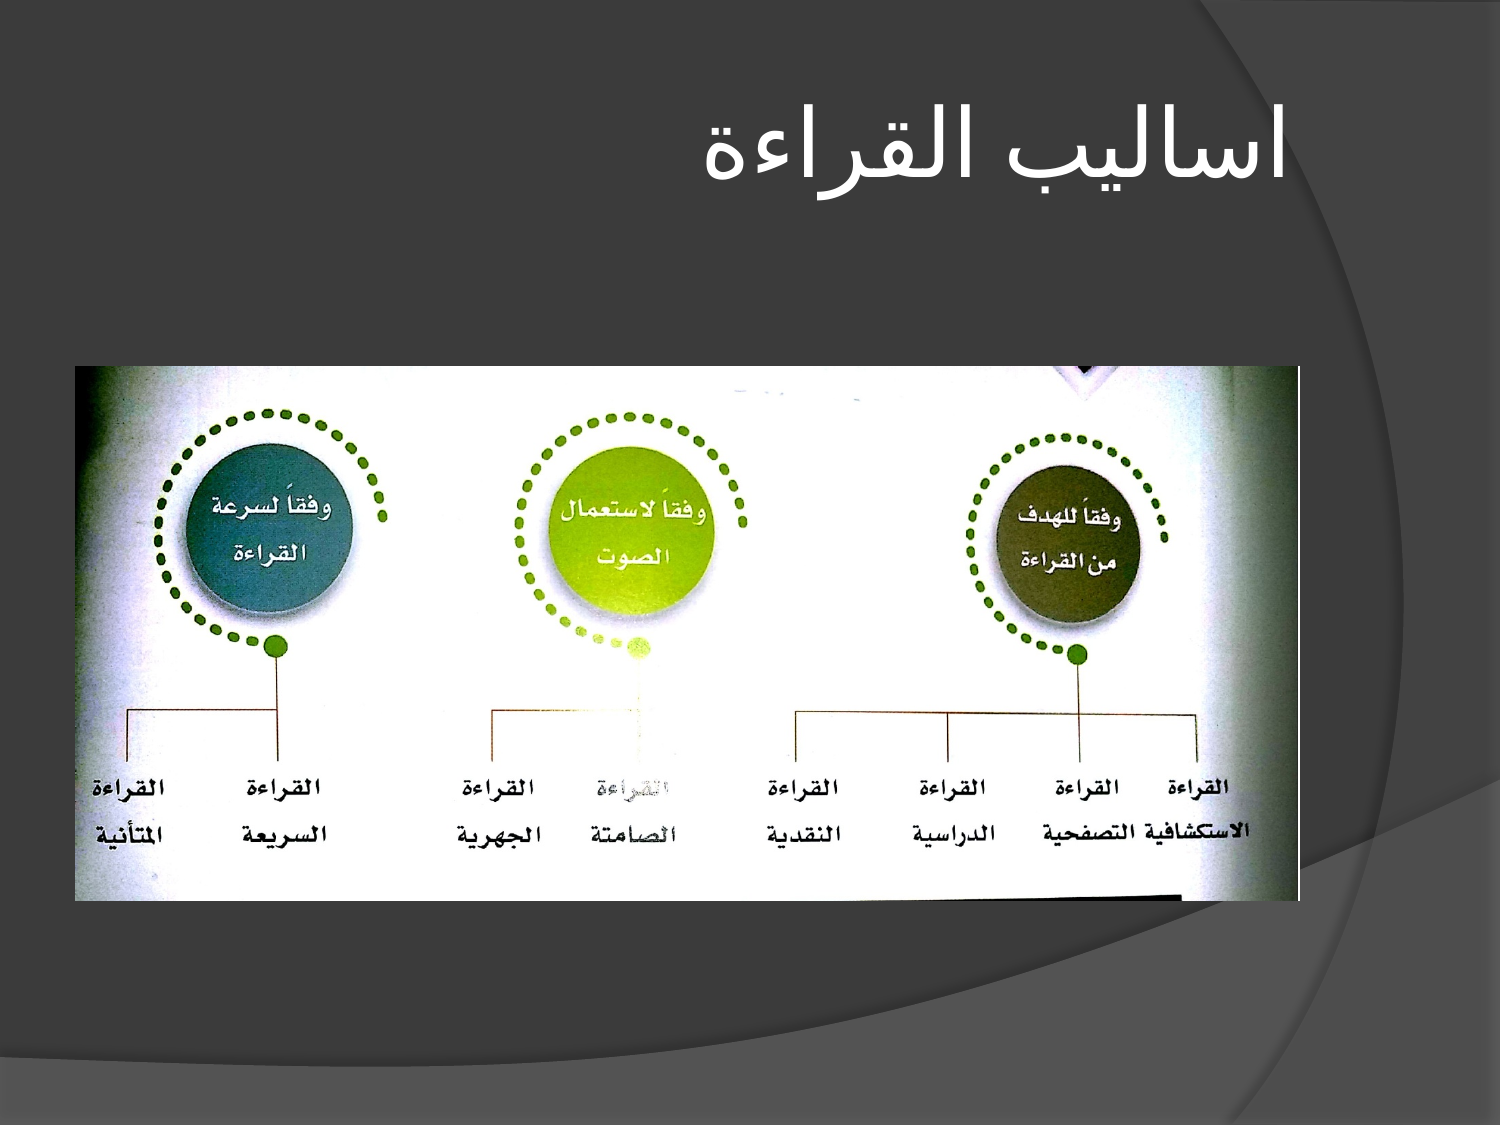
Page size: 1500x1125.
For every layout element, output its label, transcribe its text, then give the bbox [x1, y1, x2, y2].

title اساليب القراءة [75, 45, 1300, 233]
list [74, 366, 1301, 902]
